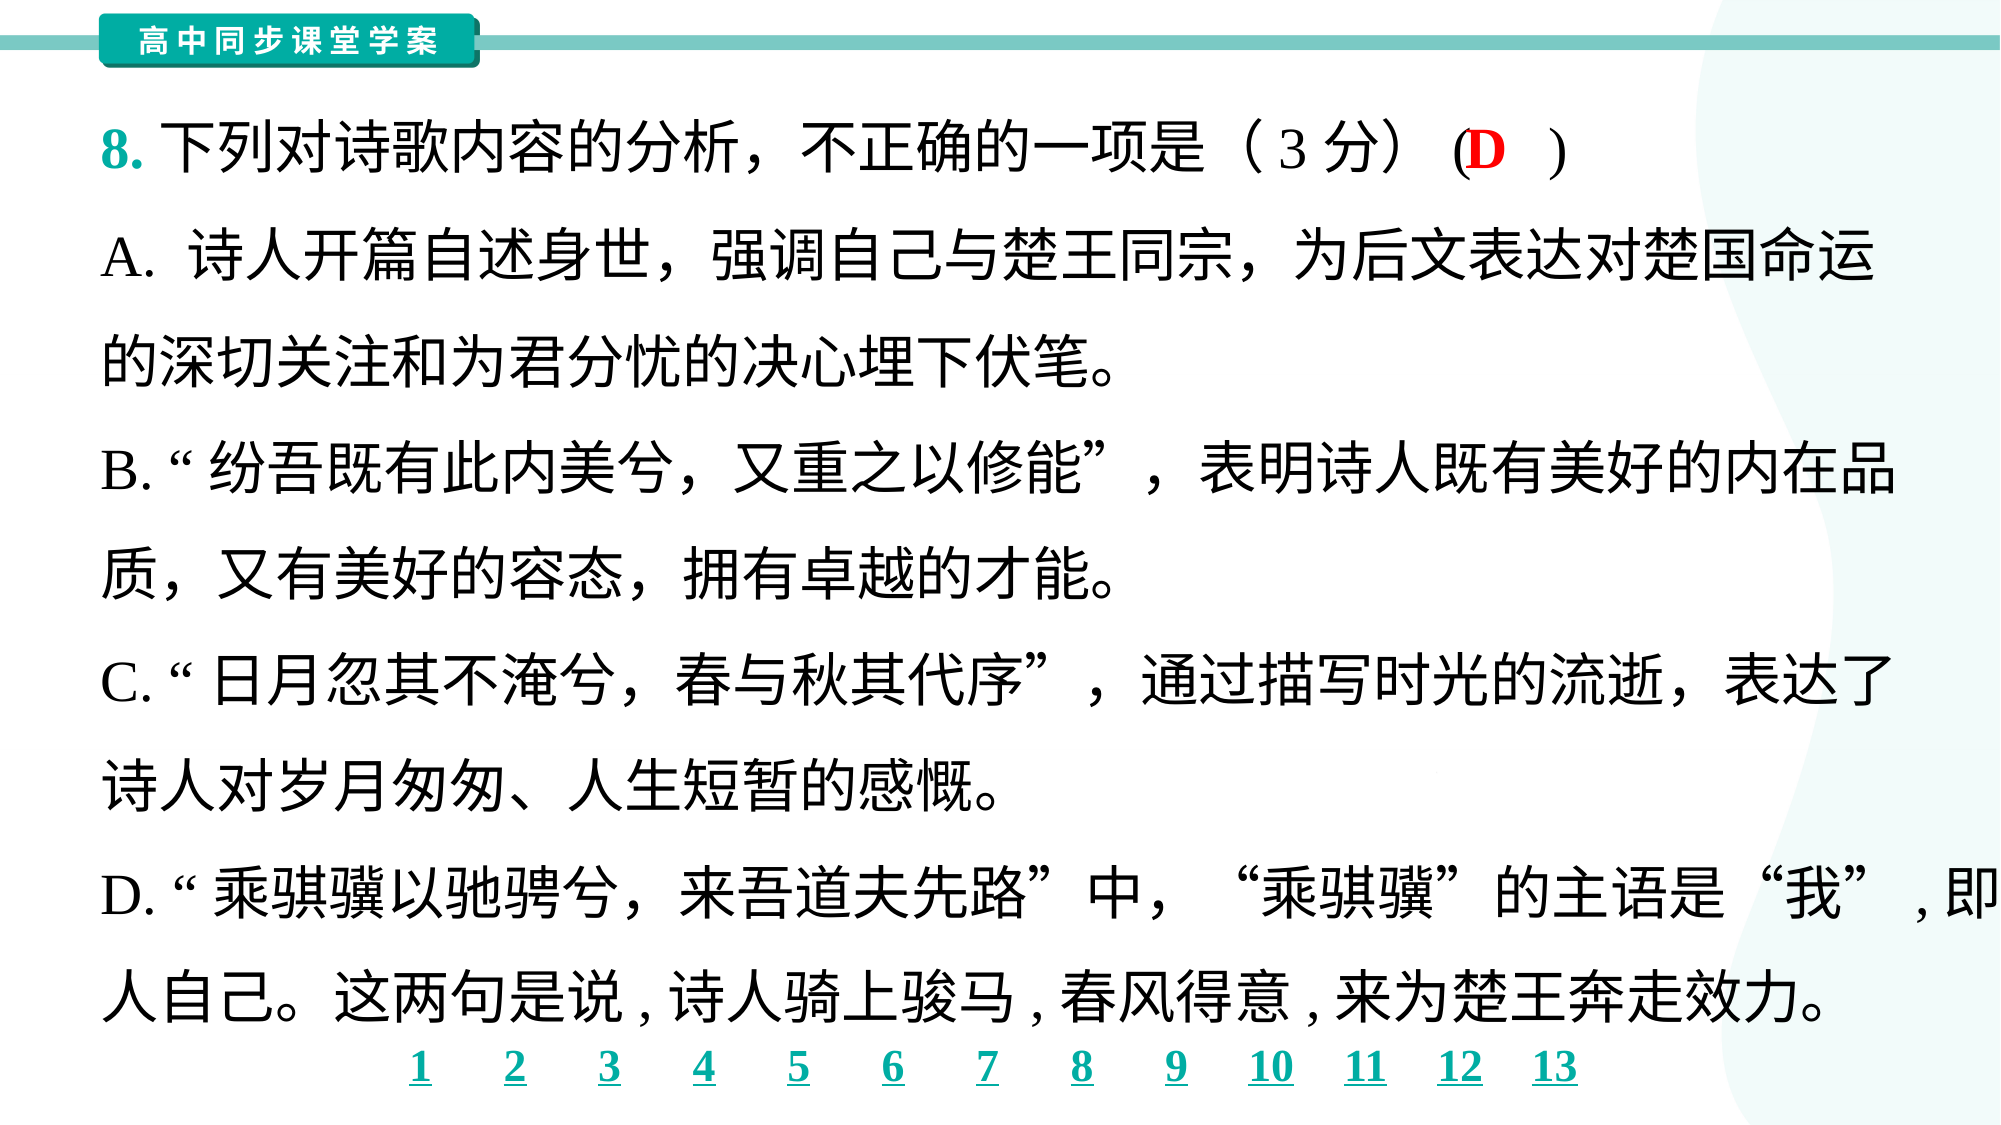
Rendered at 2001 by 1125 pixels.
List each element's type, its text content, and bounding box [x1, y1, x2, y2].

text_box 8.下列对诗歌内容的分析，不正确的一项是（3分）( ) [1529, 76, 1899, 169]
text_box D [1443, 75, 1529, 169]
picture [0, 0, 2000, 1125]
text_box A. 诗人开篇自述身世，强调自己与楚王同宗，为后文表达对楚国命运 的深切关注和为君分忧的决心埋下伏笔。 B. “纷吾既有此内美兮，又重之以修能”，表明诗人既有美好的内在品 质，又有美好的容态，拥有卓越的才能。 C. “日月忽其不淹兮，春与秋其代序”，通过描写时光的流逝，表达了 诗人对岁月匆匆、人生短暂的感慨。 D. “乘骐骥以驰骋兮，来吾道夫先路”中，“乘骐骥”的主语是“我”,即诗 人自己。这两句是说,诗人骑上骏马,春风得意,来为楚王奔走效力。 [100, 182, 1899, 1019]
text_box 8.下列对诗歌内容的分析，不正确的一项是（3分）( ) [100, 76, 1443, 169]
